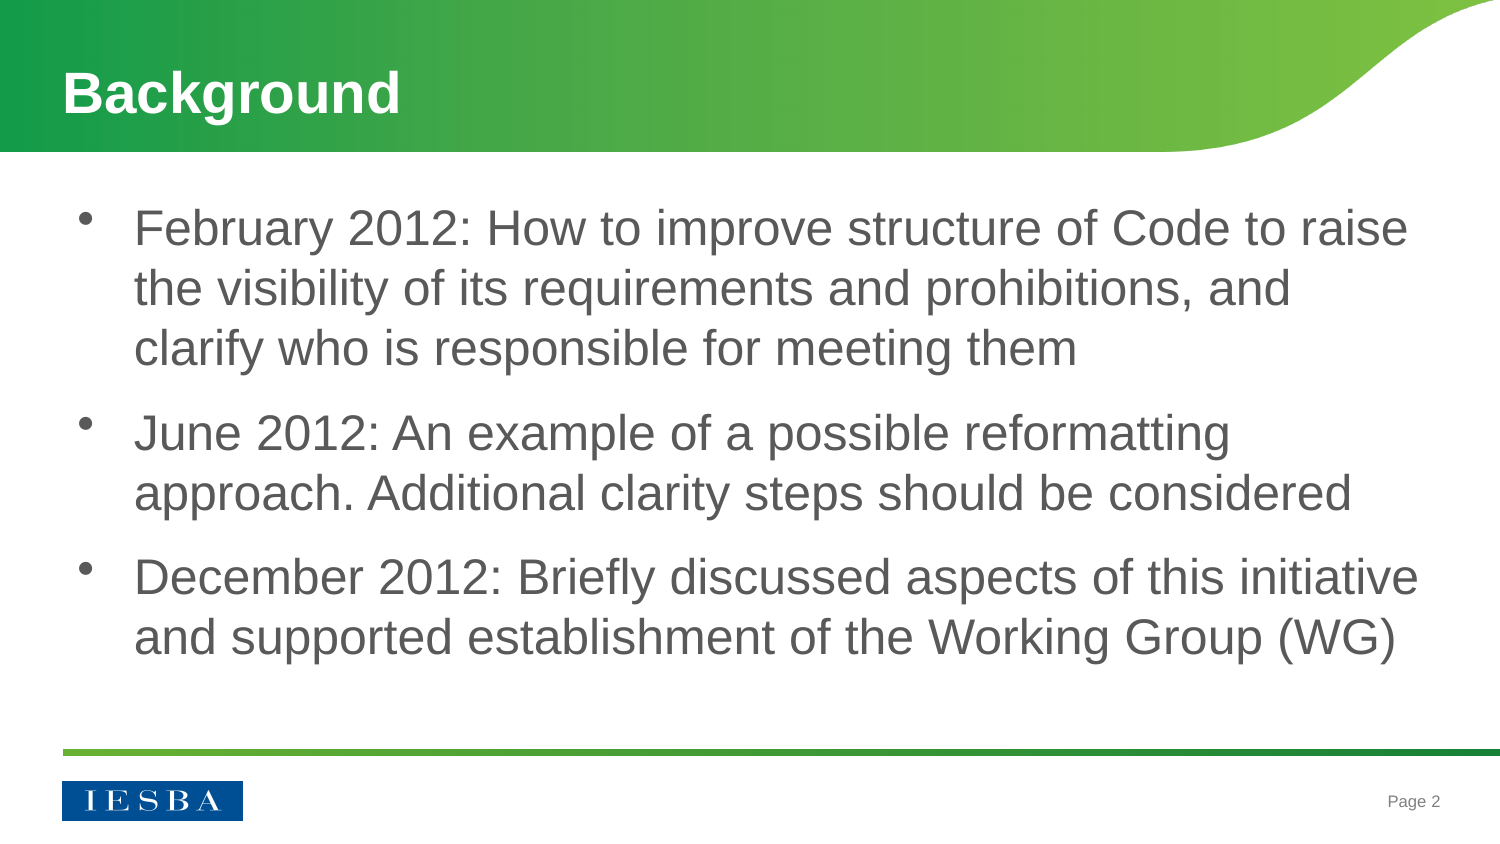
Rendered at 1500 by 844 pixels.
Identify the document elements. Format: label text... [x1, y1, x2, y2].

title Background [62, 57, 1300, 123]
picture [0, 0, 1497, 152]
picture [62, 781, 243, 821]
list February 2012: How to improve structure of Code to raise the visibility of its requirements and prohibitions, and clarify who is responsible for meeting them June 2012: An example of a possible reformatting approach. Additional clarity steps should be considered December 2012: Briefly discussed aspects of this initiative and supported establishment of the Working Group (WG) [62, 187, 1450, 694]
